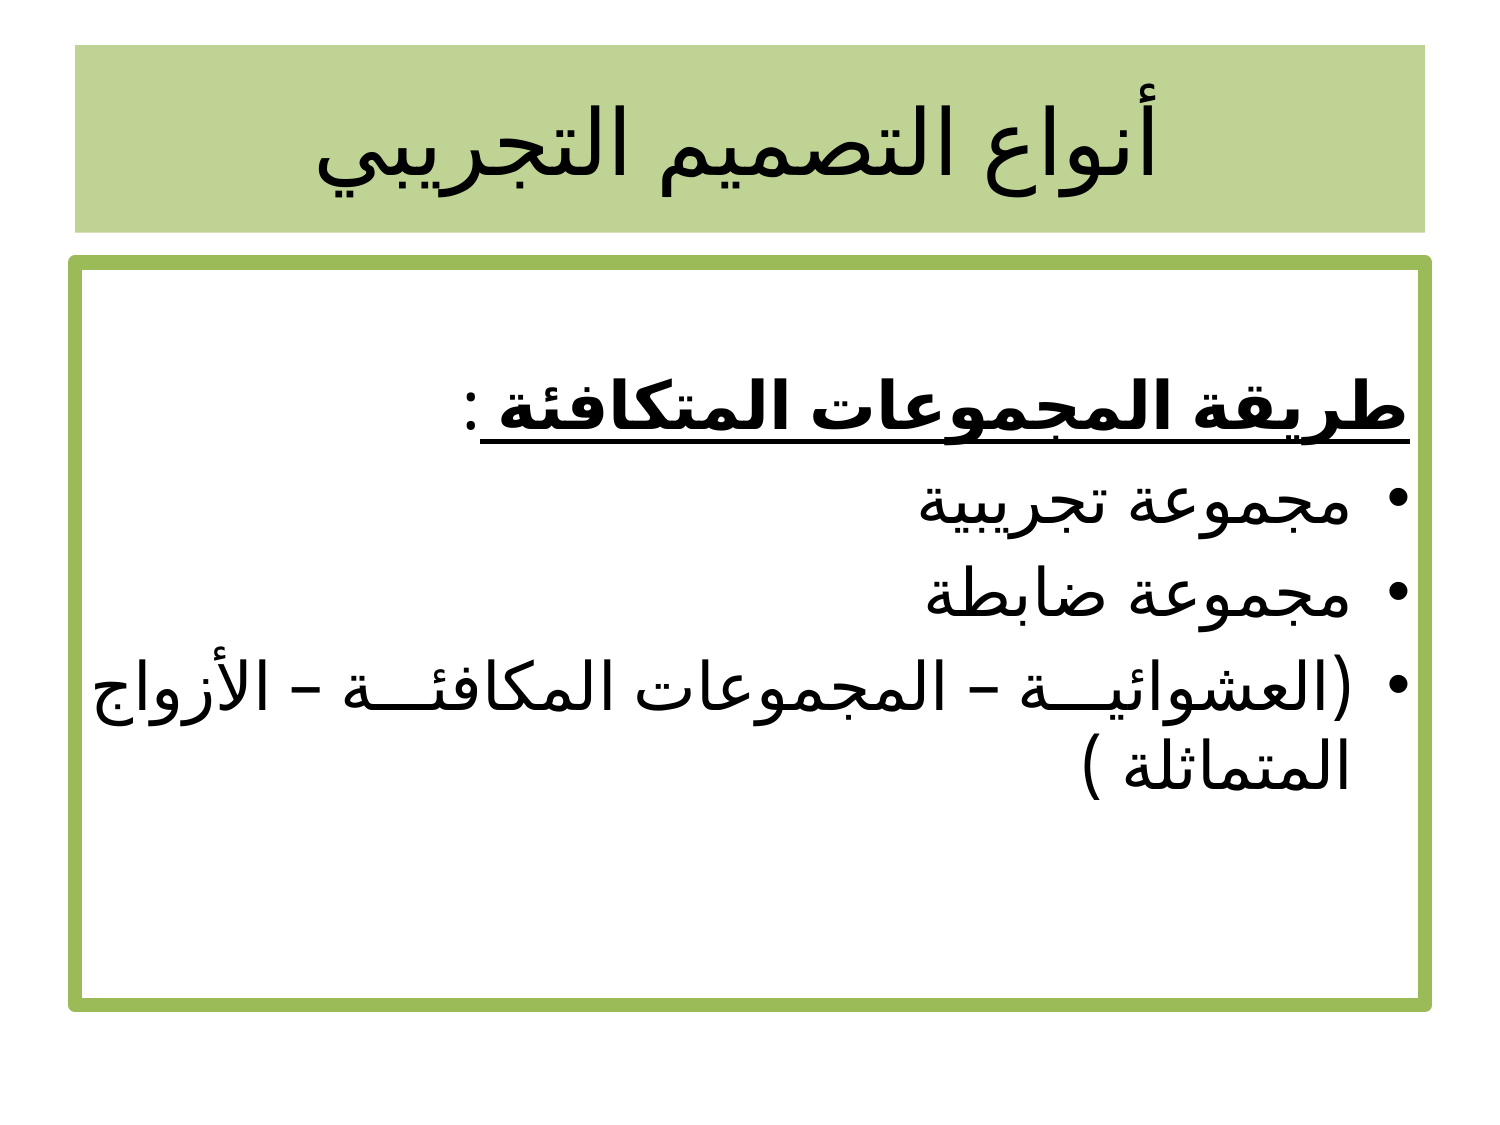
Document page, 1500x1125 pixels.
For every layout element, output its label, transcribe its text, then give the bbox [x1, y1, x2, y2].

list طريقة المجموعات المتكافئة : مجموعة تجريبية مجموعة ضابطة (العشوائية – المجموعات المكافئة – الأزواج المتماثلة ) [75, 262, 1425, 1005]
title أنواع التصميم التجريبي [75, 45, 1425, 233]
